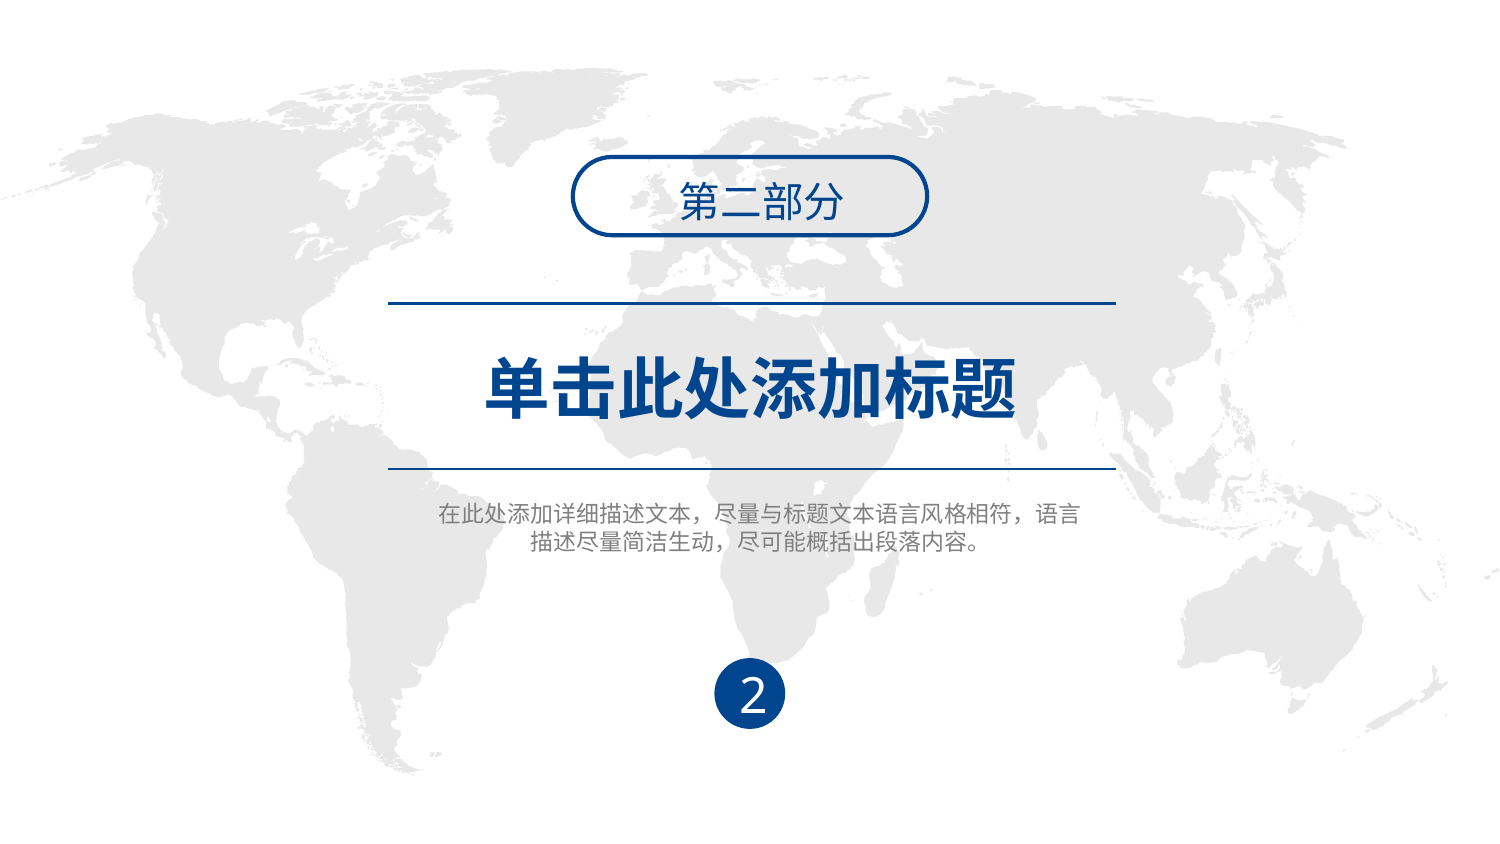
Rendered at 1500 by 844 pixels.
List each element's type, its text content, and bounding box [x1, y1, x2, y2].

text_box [572, 156, 928, 236]
text_box 2 [712, 655, 788, 732]
text_box 单击此处添加标题 [468, 339, 1033, 434]
text_box 在此处添加详细描述文本，尽量与标题文本语言风格相符，语言描述尽量简洁生动，尽可能概括出段落内容。 [419, 492, 1102, 563]
